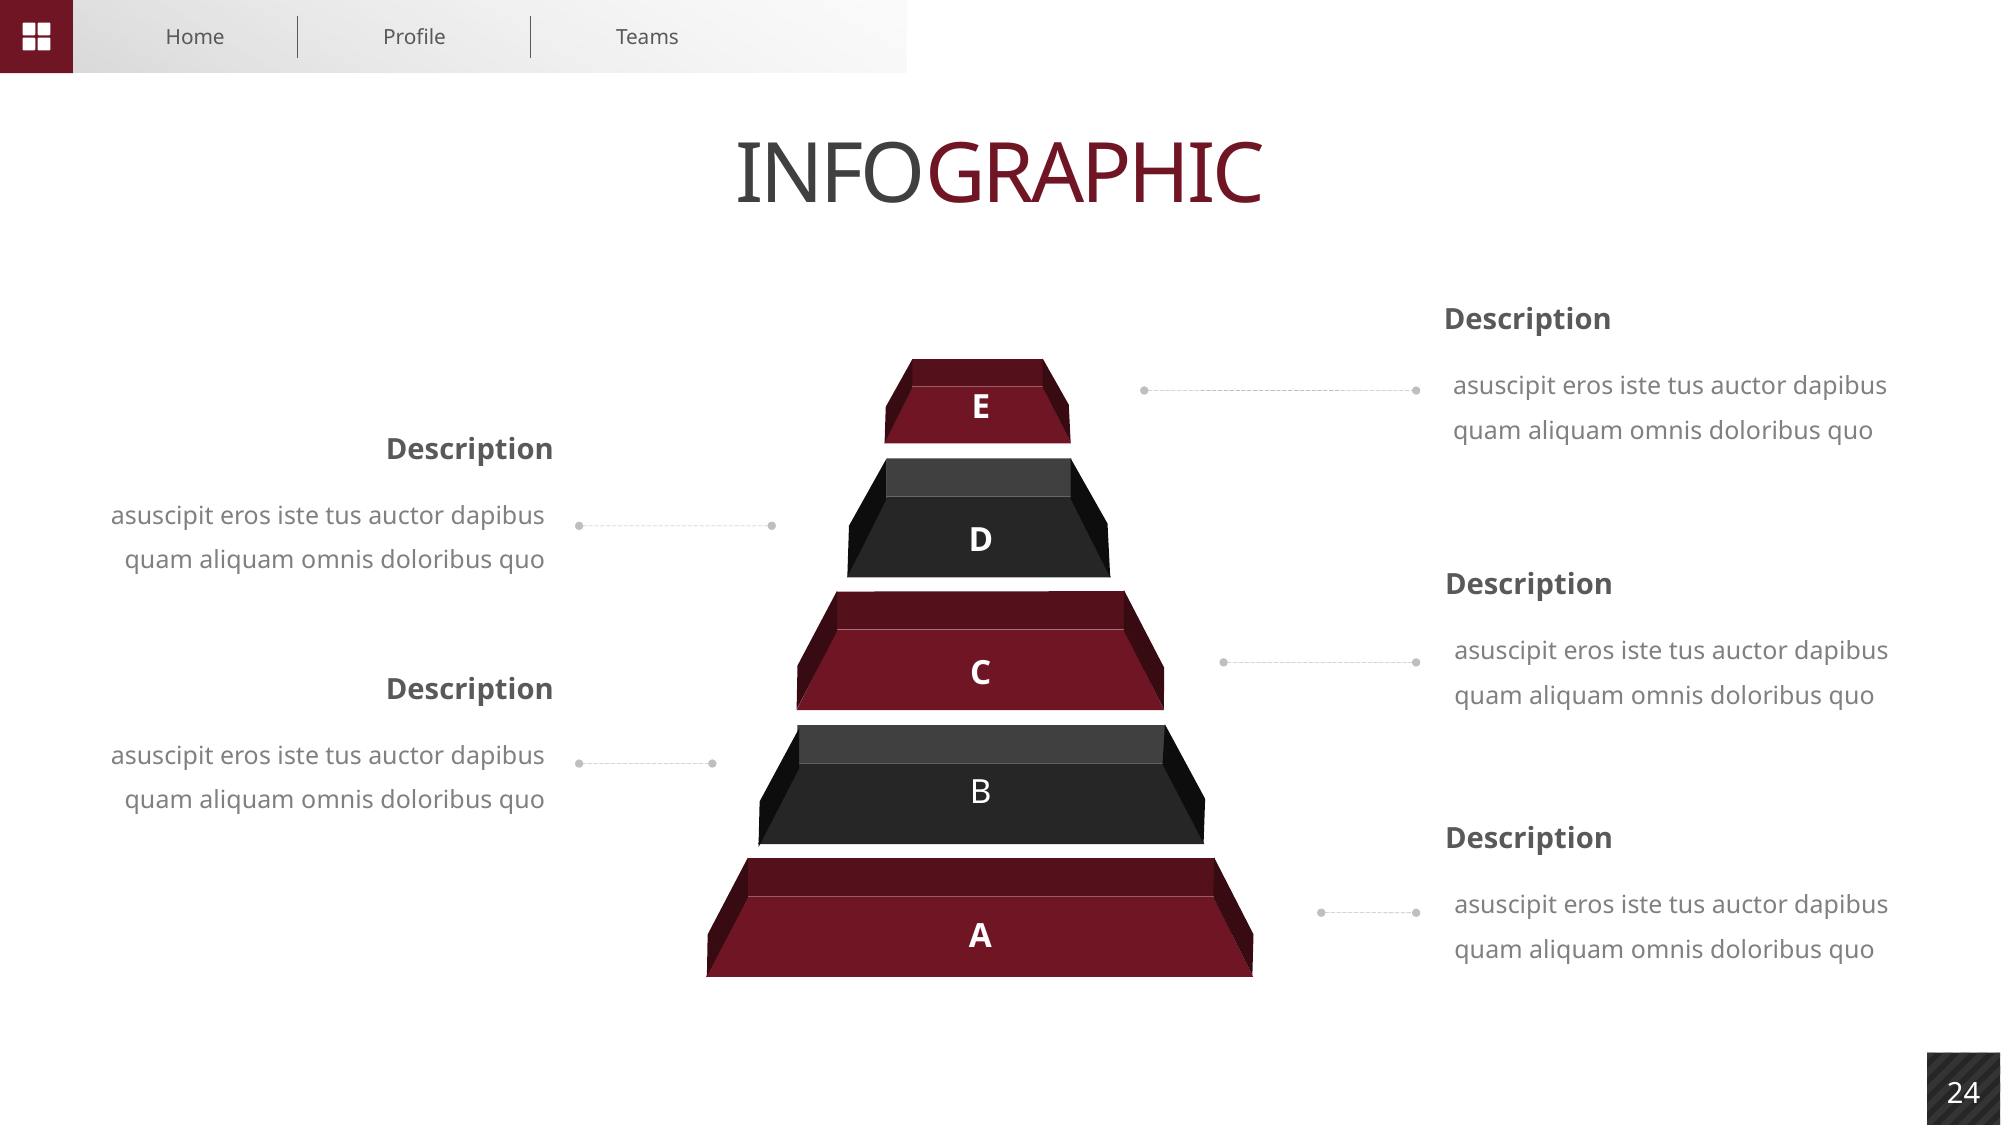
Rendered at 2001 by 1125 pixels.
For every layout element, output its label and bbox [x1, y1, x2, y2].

text_box [0, 0, 2001, 1125]
